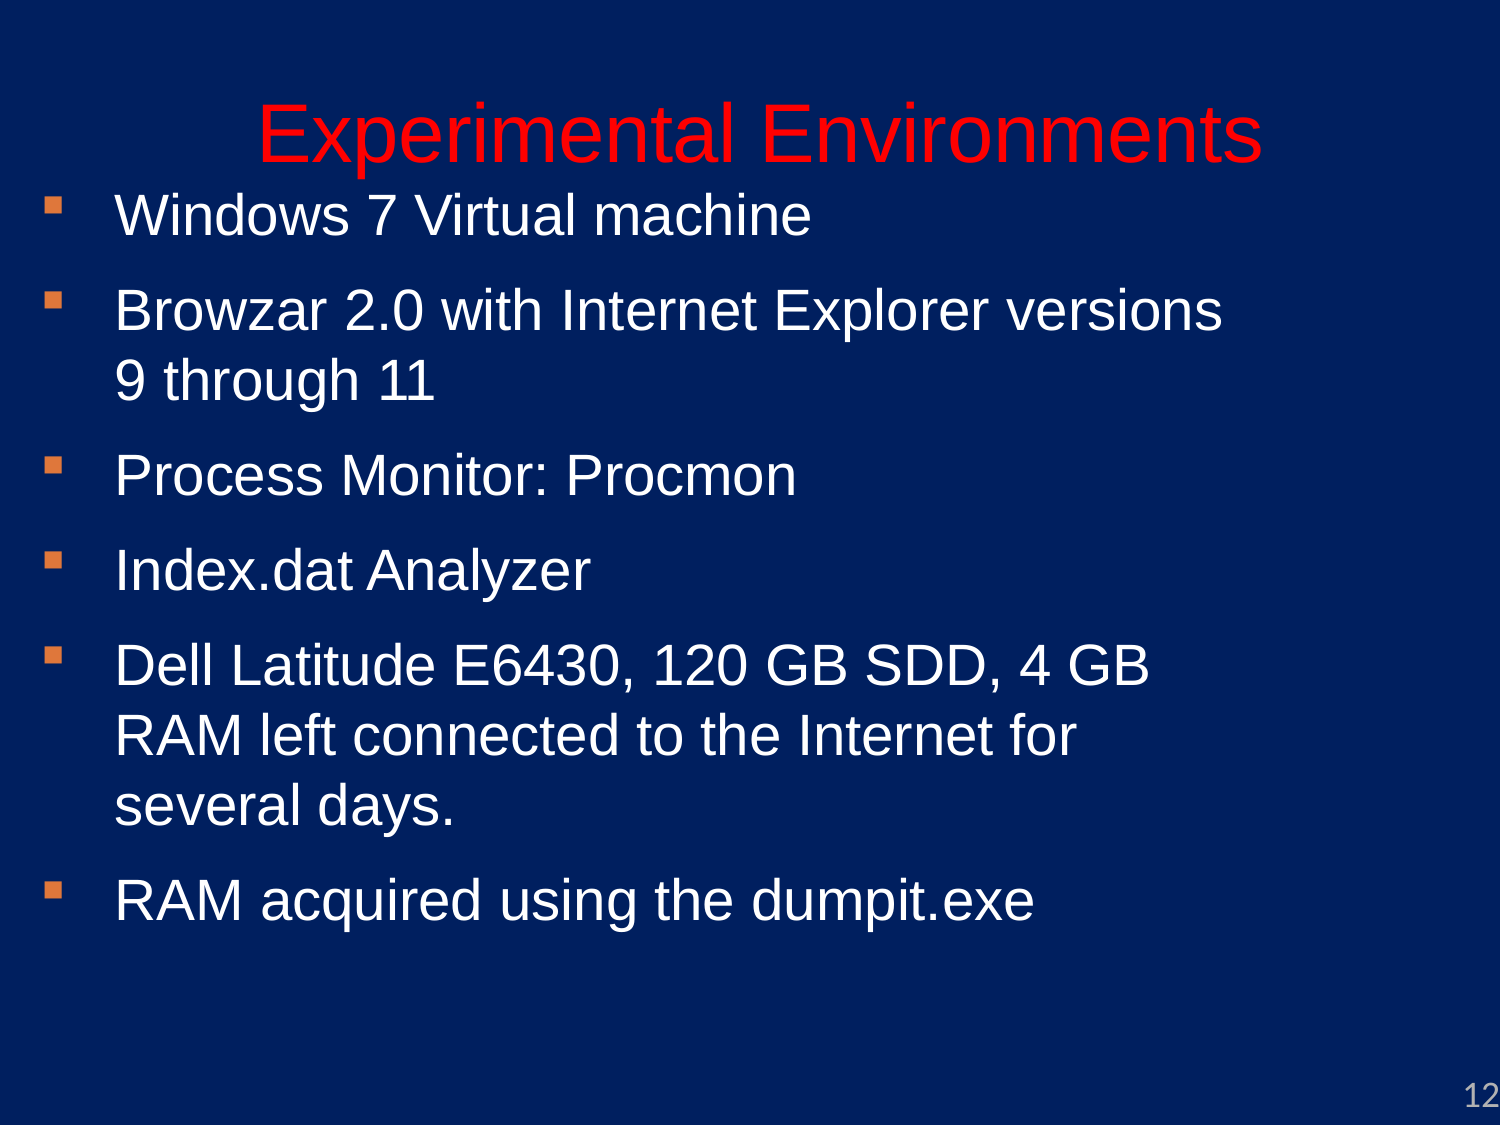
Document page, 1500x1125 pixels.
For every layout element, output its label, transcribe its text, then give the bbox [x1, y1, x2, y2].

title Experimental Environments [44, 53, 1456, 267]
text_box Windows 7 Virtual machine Browzar 2.0 with Internet Explorer versions 9 through 11 Process Monitor: Procmon Index.dat Analyzer Dell Latitude E6430, 120 GB SDD, 4 GB RAM left connected to the Internet for several days. RAM acquired using the dumpit.exe [37, 177, 1226, 933]
slide_number 12 [1437, 1069, 1500, 1125]
